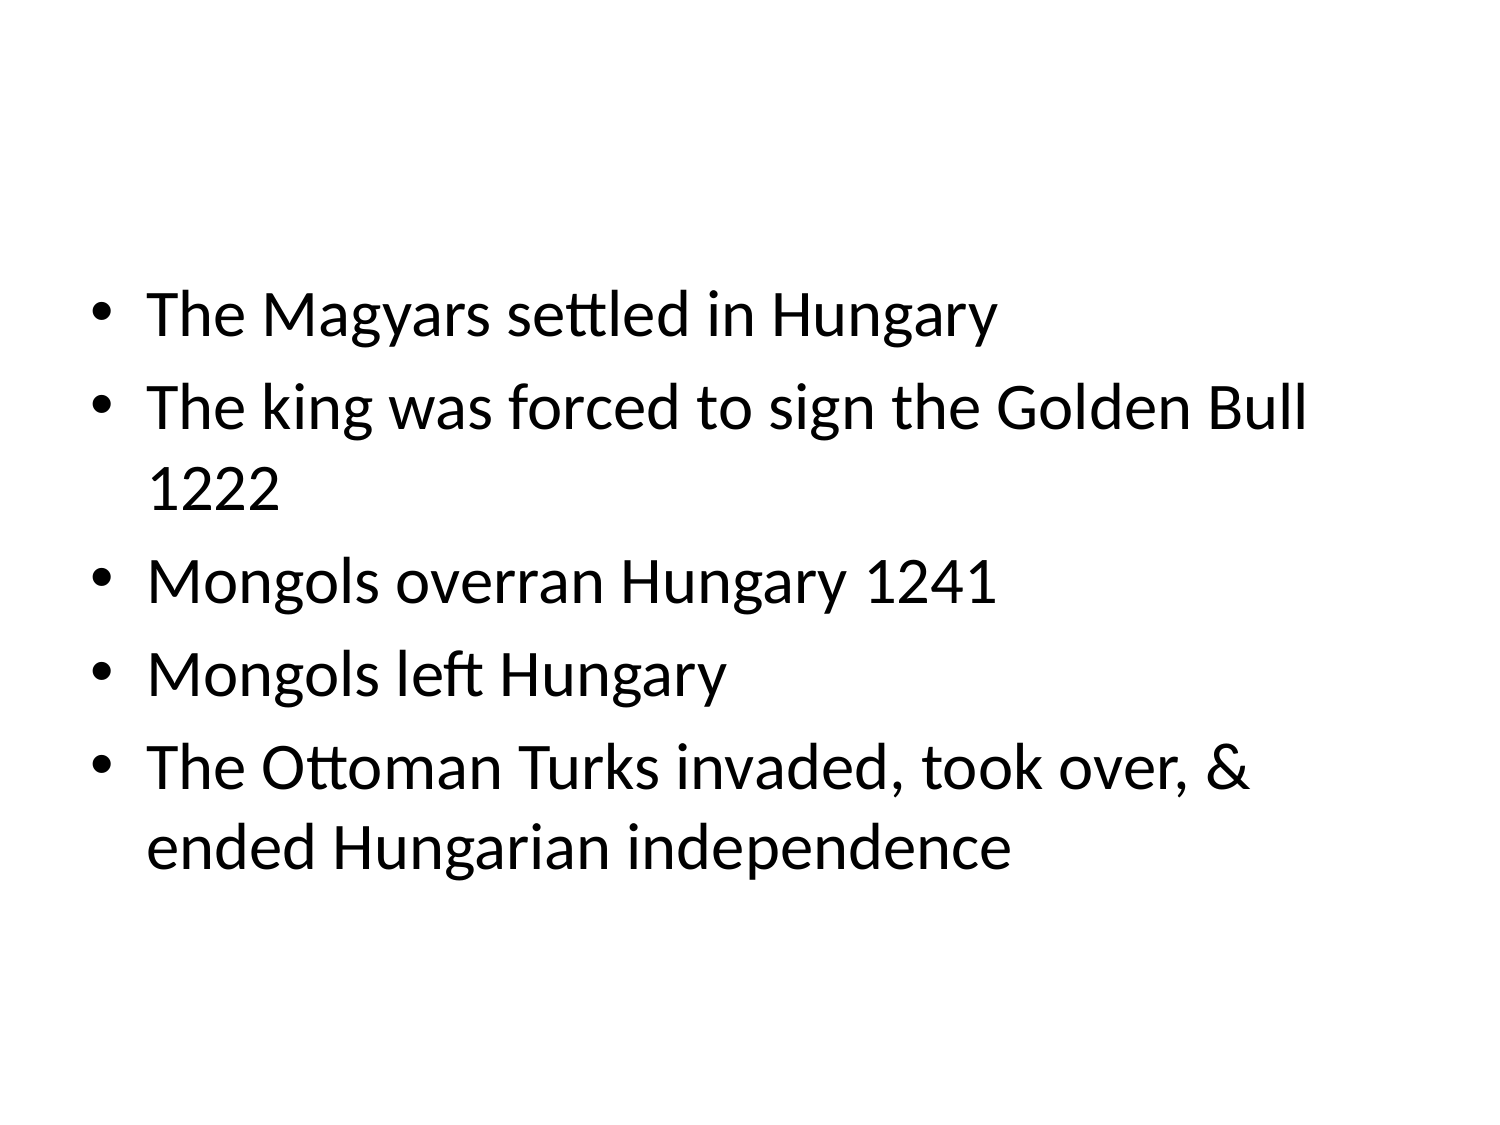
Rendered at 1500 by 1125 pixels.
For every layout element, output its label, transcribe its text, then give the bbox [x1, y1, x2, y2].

list The Magyars settled in Hungary The king was forced to sign the Golden Bull 1222 Mongols overran Hungary 1241 Mongols left Hungary The Ottoman Turks invaded, took over, & ended Hungarian independence [75, 262, 1425, 1005]
